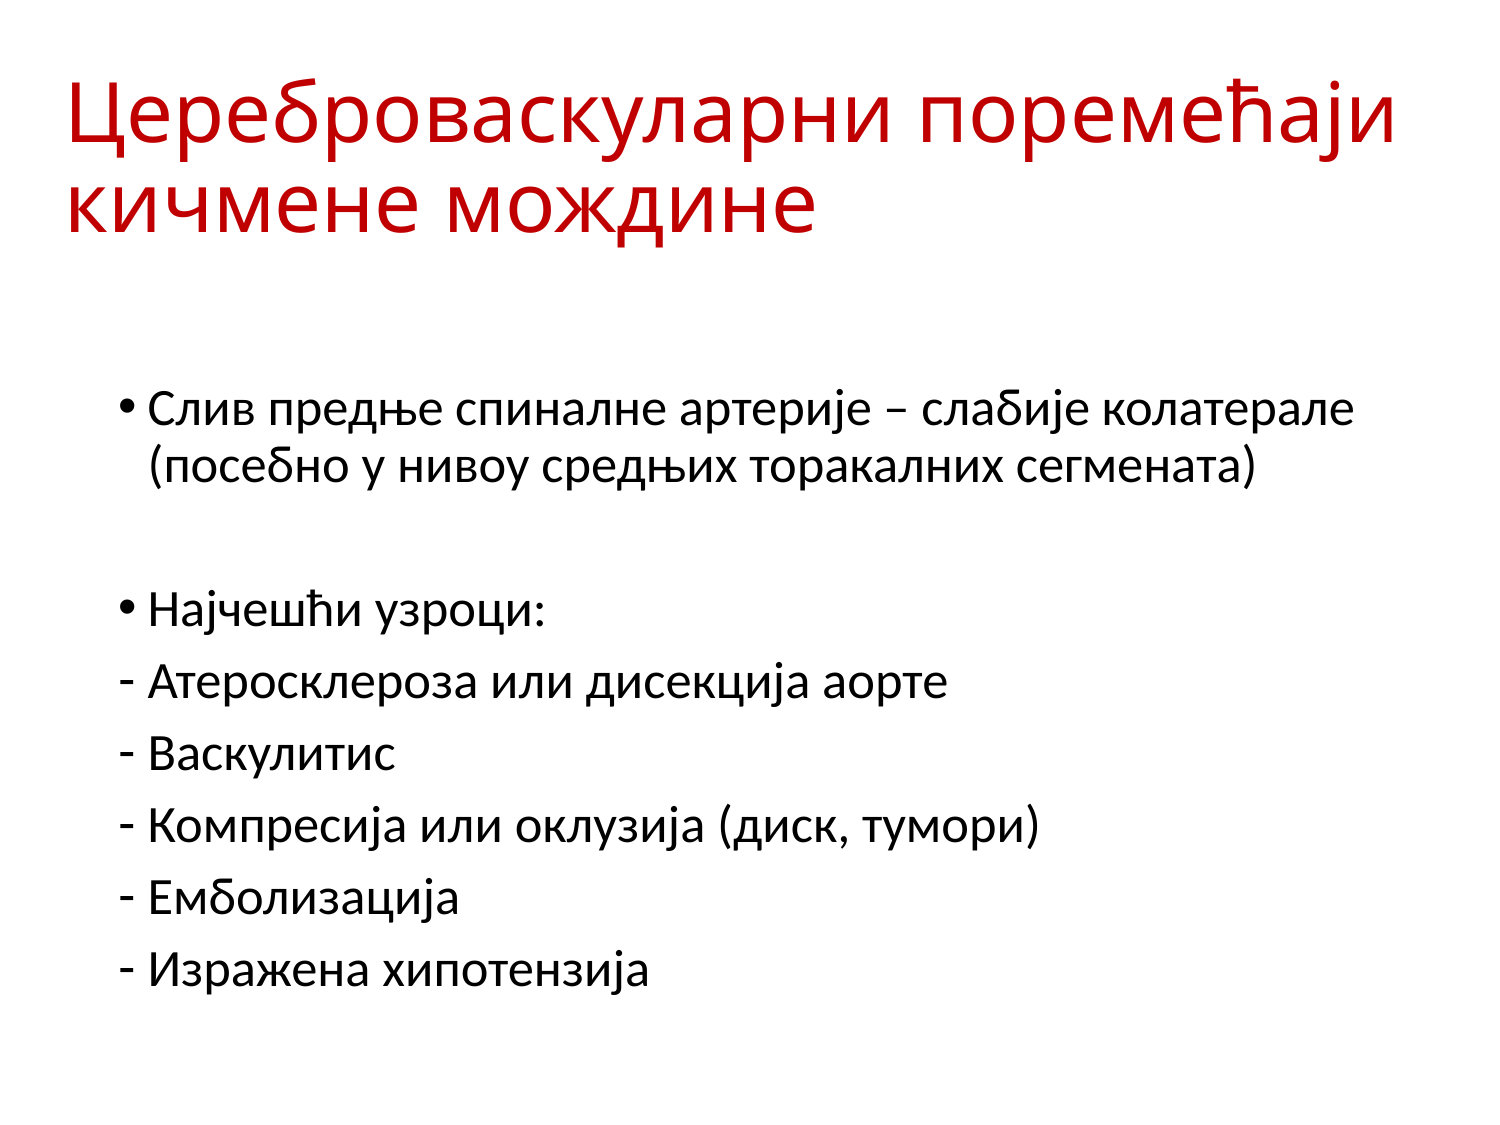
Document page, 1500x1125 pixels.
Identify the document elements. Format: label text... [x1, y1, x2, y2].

list Слив предње спиналне артерије – слабије колатерале (посебно у нивоу средњих торакалних сегмената) Најчешћи узроци: Атеросклероза или дисекција аорте Васкулитис Компресија или оклузија (диск, тумори) Емболизација Изражена хипотензија [103, 299, 1397, 1014]
title Цереброваскуларни поремећаји кичмене мождине [49, 42, 1500, 278]
